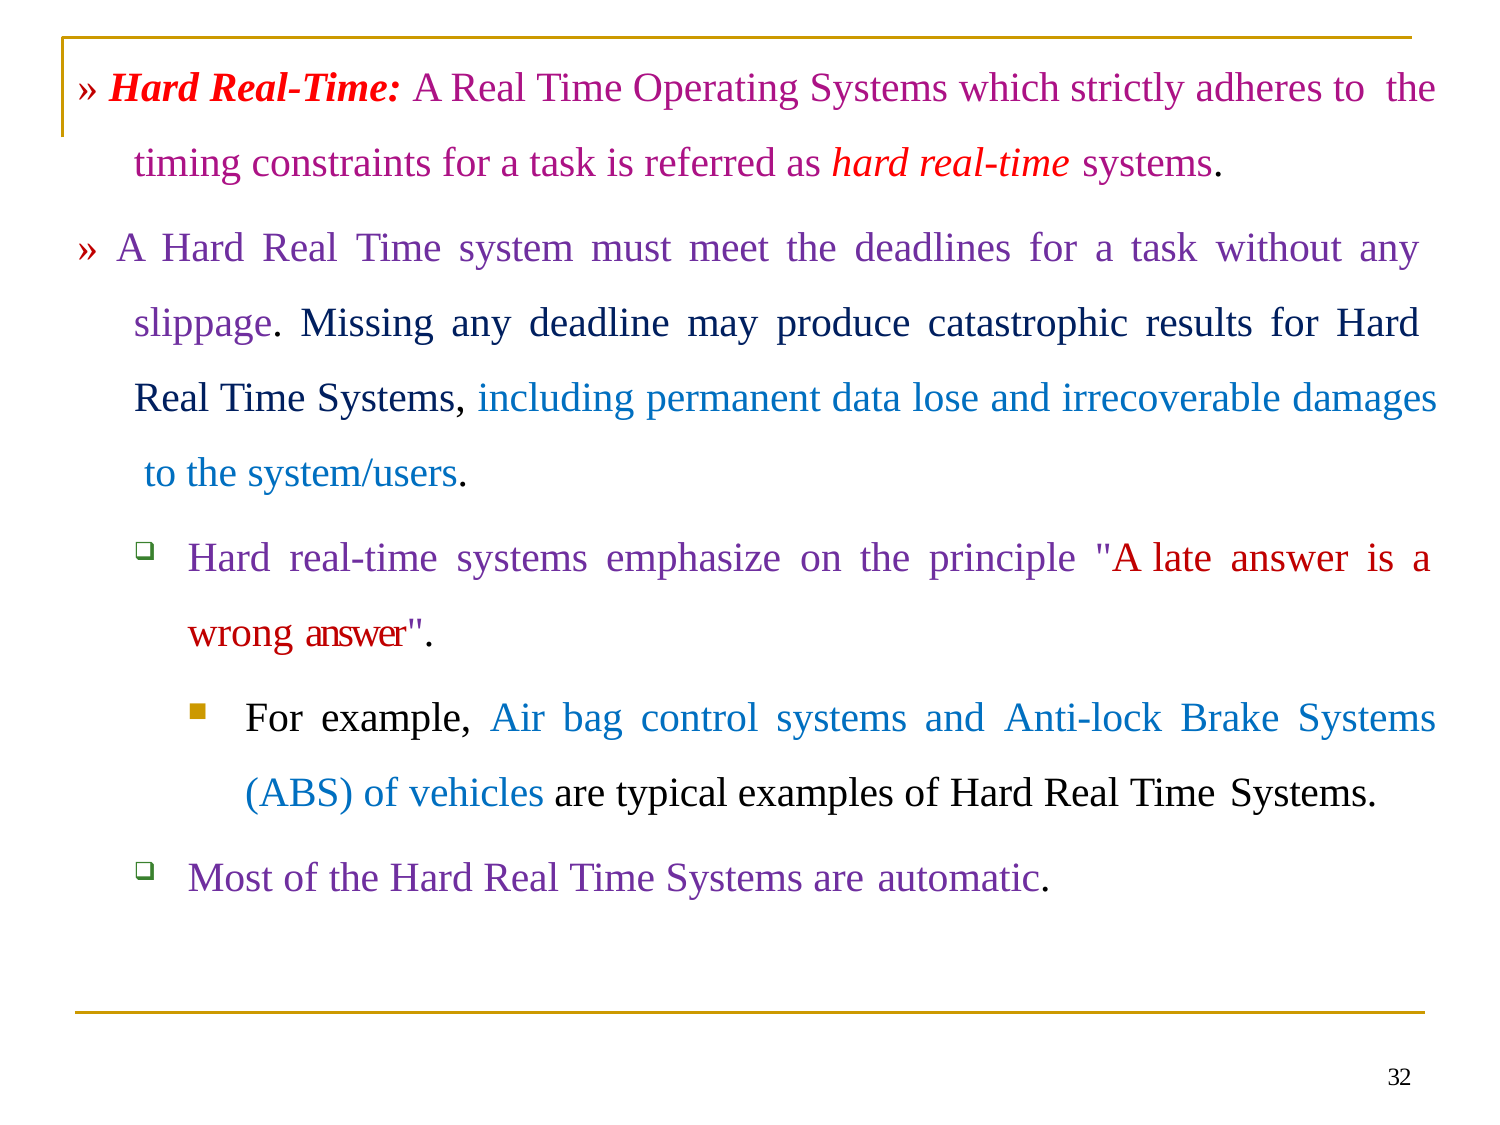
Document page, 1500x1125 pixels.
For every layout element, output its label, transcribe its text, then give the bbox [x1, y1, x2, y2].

text_box » Hard Real-Time: A Real Time Operating Systems which strictly adheres to the timing constraints for a task is referred as hard real-time systems. » A Hard Real Time system must meet the deadlines for a task without any slippage. Missing any deadline may produce catastrophic results for Hard Real Time Systems, including permanent data lose and irrecoverable damages to the system/users. Hard real-time systems emphasize on the principle "A late answer is a wrong answer". For example, Air bag control systems and Anti-lock Brake Systems (ABS) of vehicles are typical examples of Hard Real Time Systems. Most of the Hard Real Time Systems are automatic. [75, 32, 1438, 900]
slide_number 32 [1381, 1061, 1417, 1125]
